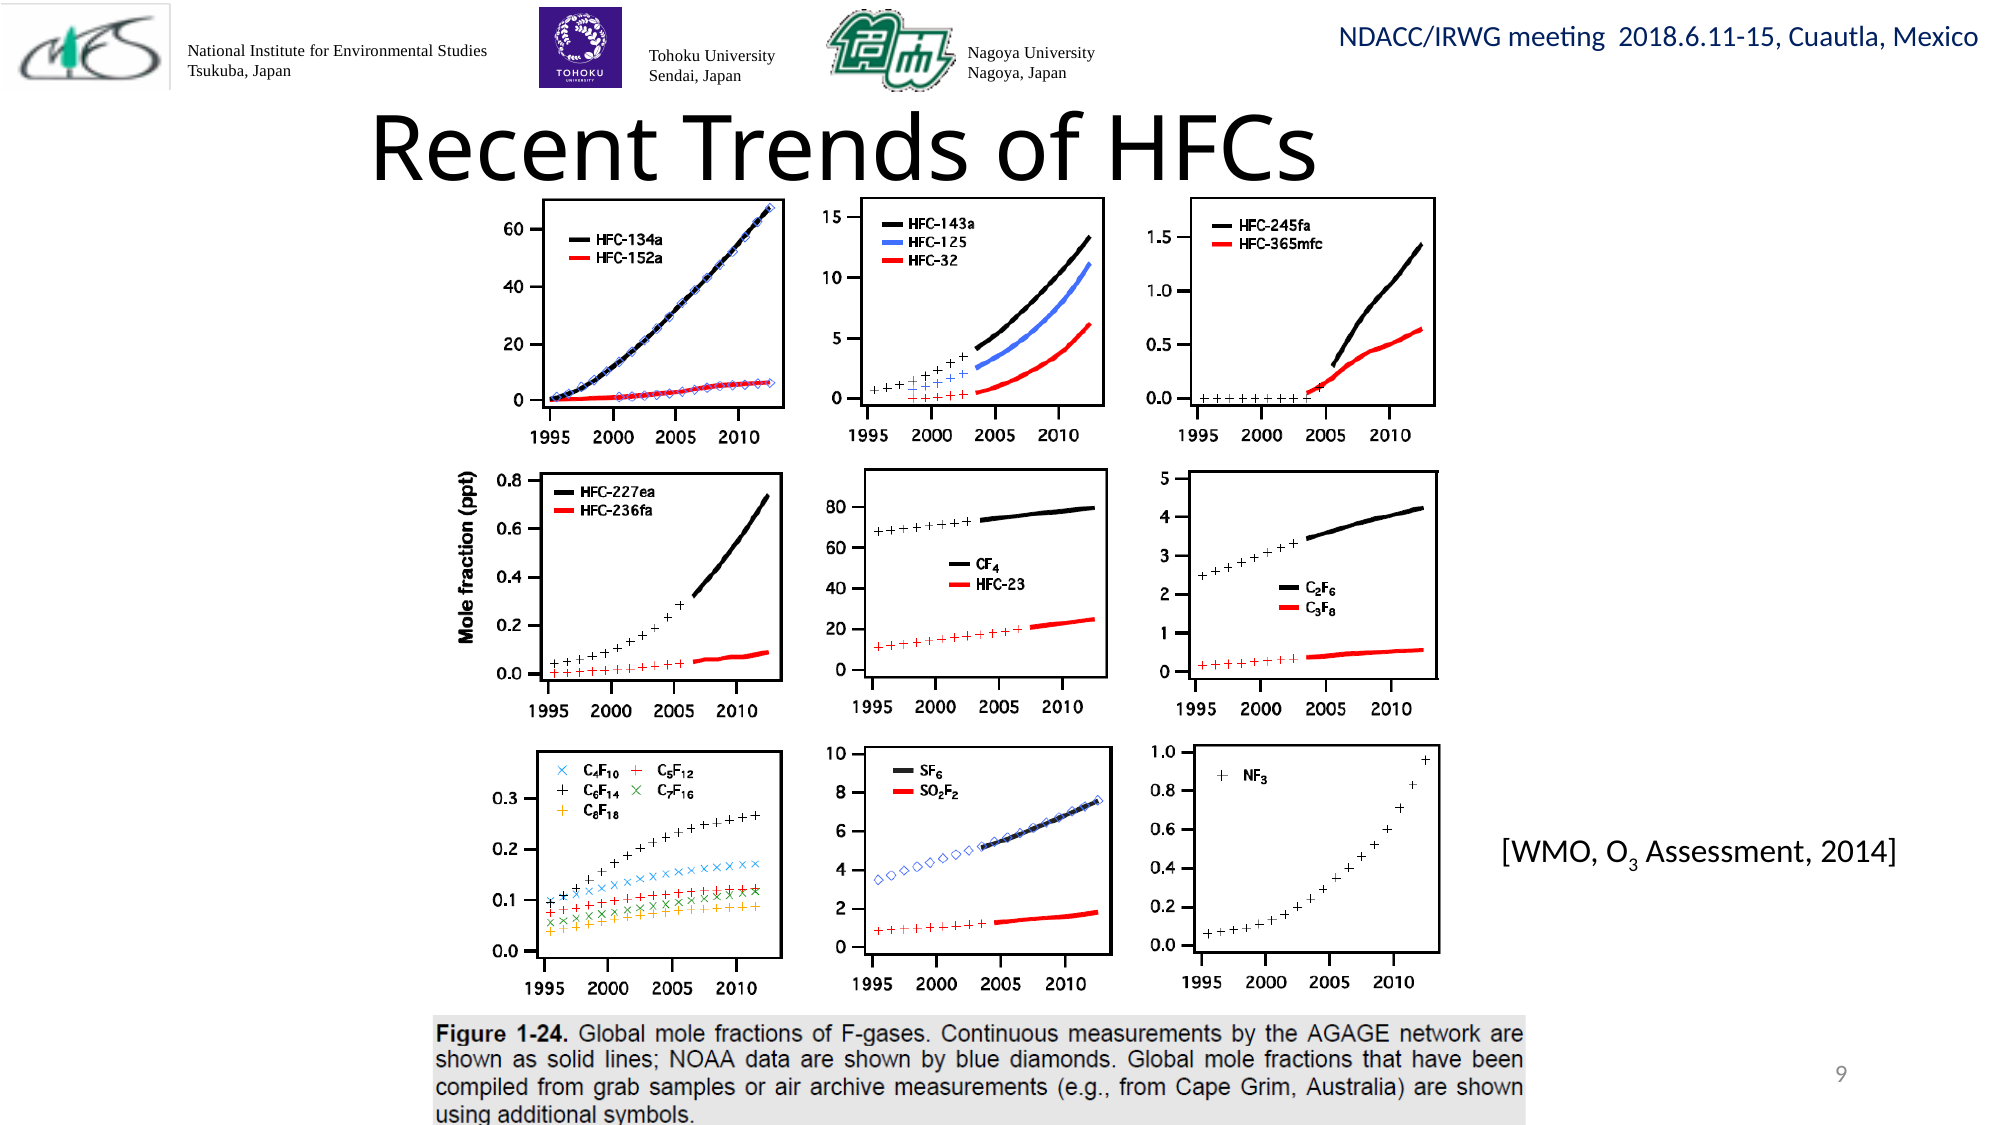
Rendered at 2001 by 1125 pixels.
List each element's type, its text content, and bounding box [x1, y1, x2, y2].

picture [826, 9, 956, 92]
picture [1, 2, 174, 90]
picture [444, 190, 1449, 995]
picture [432, 1015, 1526, 1125]
slide_number 9 [1526, 1042, 1863, 1103]
picture [539, 7, 622, 88]
title Recent Trends of HFCs [353, 94, 1647, 209]
text_box [WMO, O3 Assessment, 2014] [1486, 822, 1913, 883]
